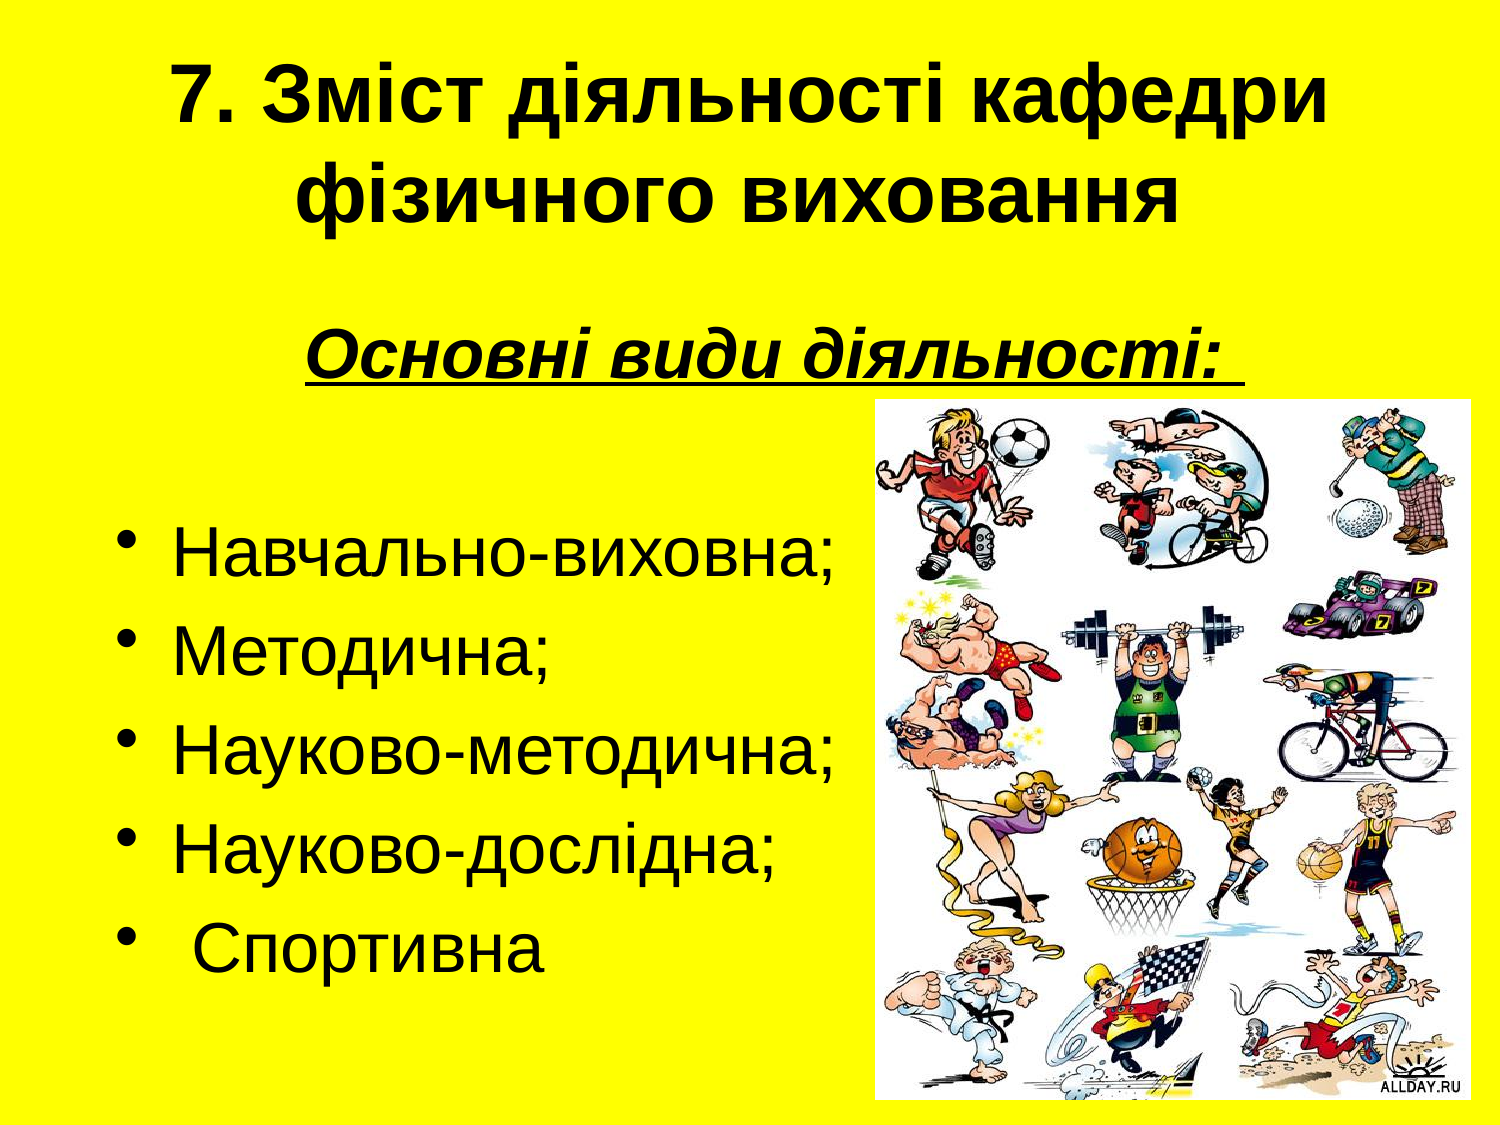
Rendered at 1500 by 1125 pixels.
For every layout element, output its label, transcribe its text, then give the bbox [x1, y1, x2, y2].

list Основні види діяльності: Навчально-виховна; Методична; Науково-методична; Науково-дослідна; Спортивна [99, 299, 1450, 1043]
title 7. Зміст діяльності кафедри фізичного виховання [75, 45, 1425, 233]
picture [874, 399, 1471, 1100]
